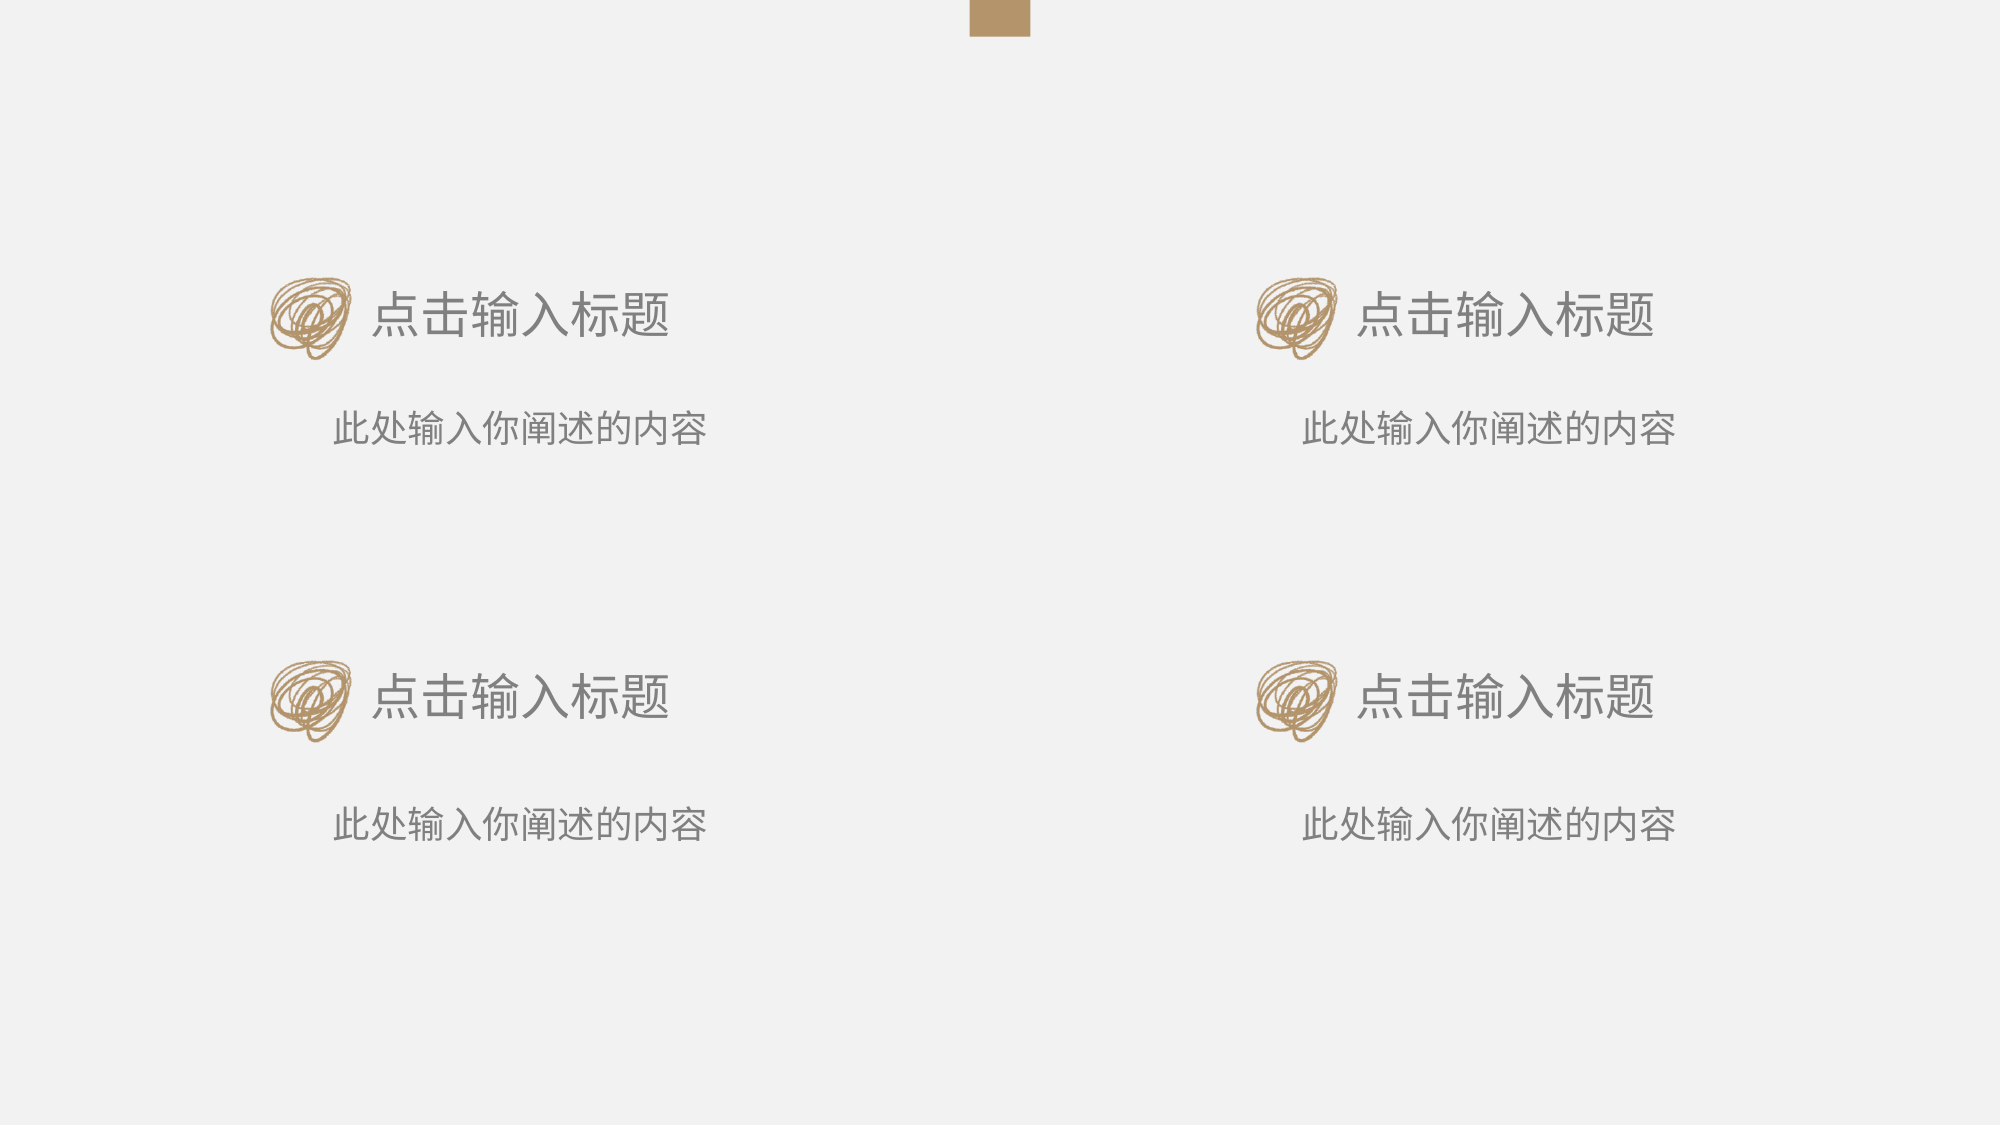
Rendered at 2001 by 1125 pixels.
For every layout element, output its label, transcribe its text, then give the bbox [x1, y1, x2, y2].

text_box 此处输入你阐述的内容 [1286, 374, 1692, 457]
picture [268, 275, 354, 362]
picture [1253, 658, 1340, 744]
text_box 此处输入你阐述的内容 [318, 374, 723, 457]
text_box 点击输入标题 [1341, 658, 1671, 734]
text_box 此处输入你阐述的内容 [318, 770, 723, 854]
text_box [969, 0, 1031, 38]
text_box 此处输入你阐述的内容 [1286, 770, 1692, 854]
text_box 点击输入标题 [1341, 275, 1671, 351]
text_box 点击输入标题 [355, 275, 686, 351]
picture [268, 658, 354, 744]
text_box 点击输入标题 [355, 658, 686, 734]
picture [1253, 275, 1340, 362]
